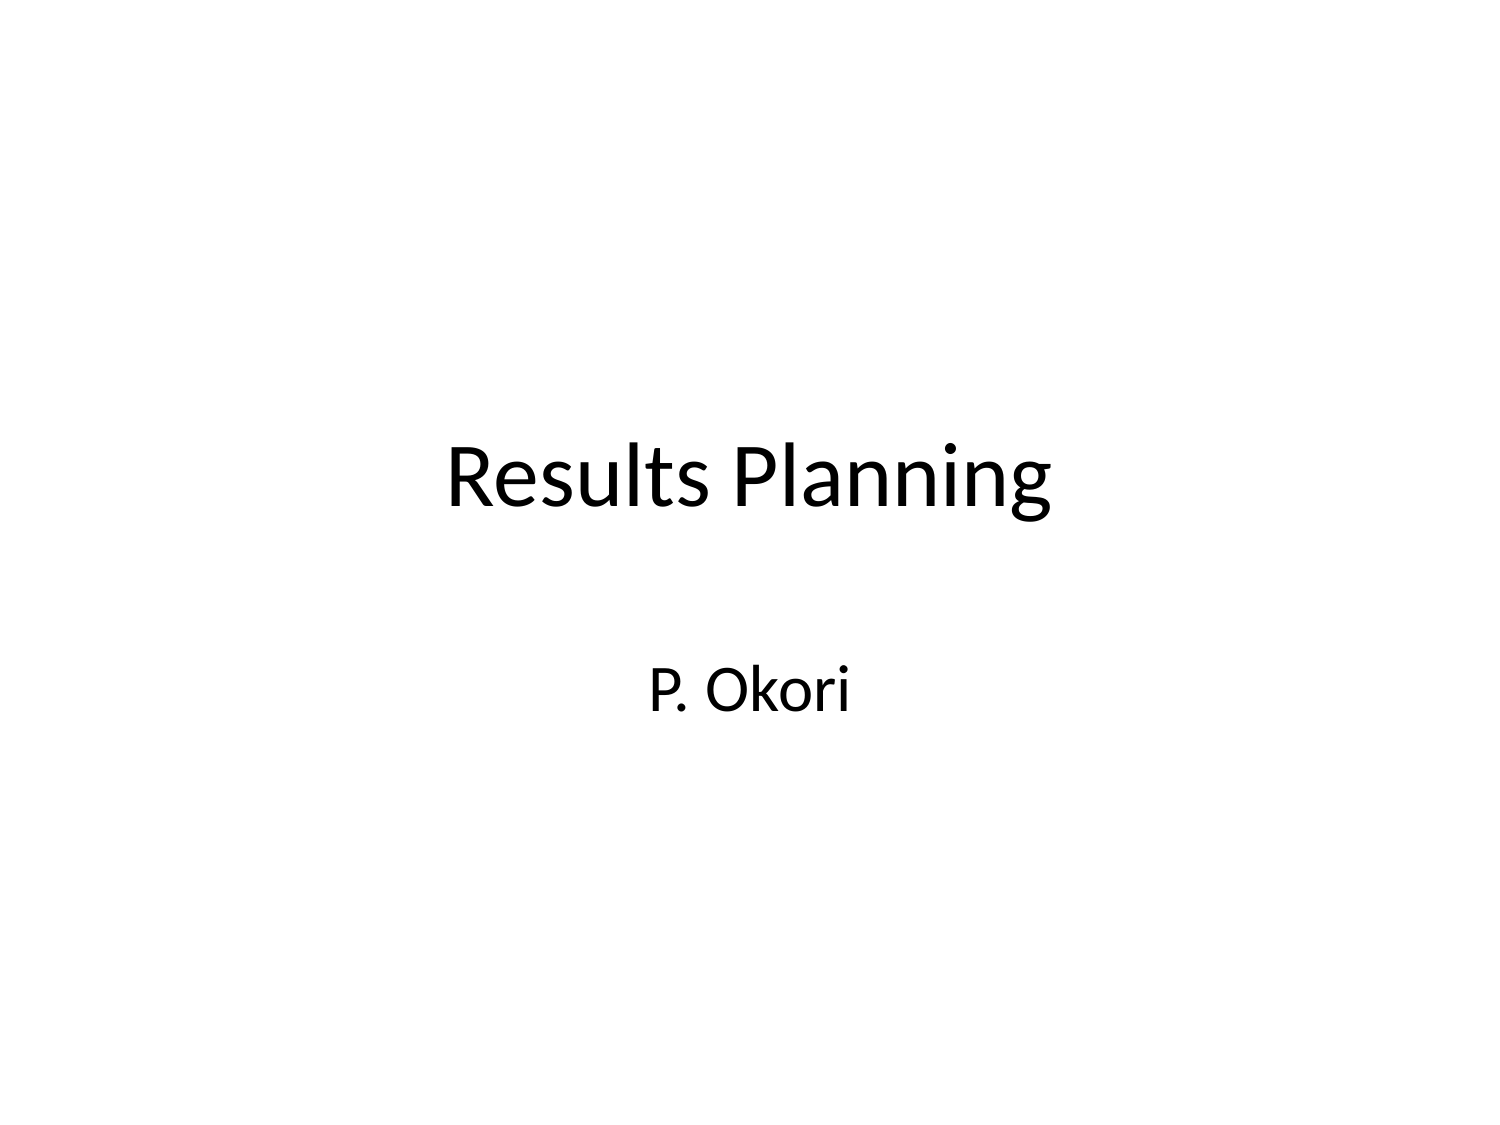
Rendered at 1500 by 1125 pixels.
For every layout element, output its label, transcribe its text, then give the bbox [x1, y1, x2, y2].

title Results Planning [112, 349, 1388, 591]
subtitle P. Okori [225, 637, 1275, 925]
